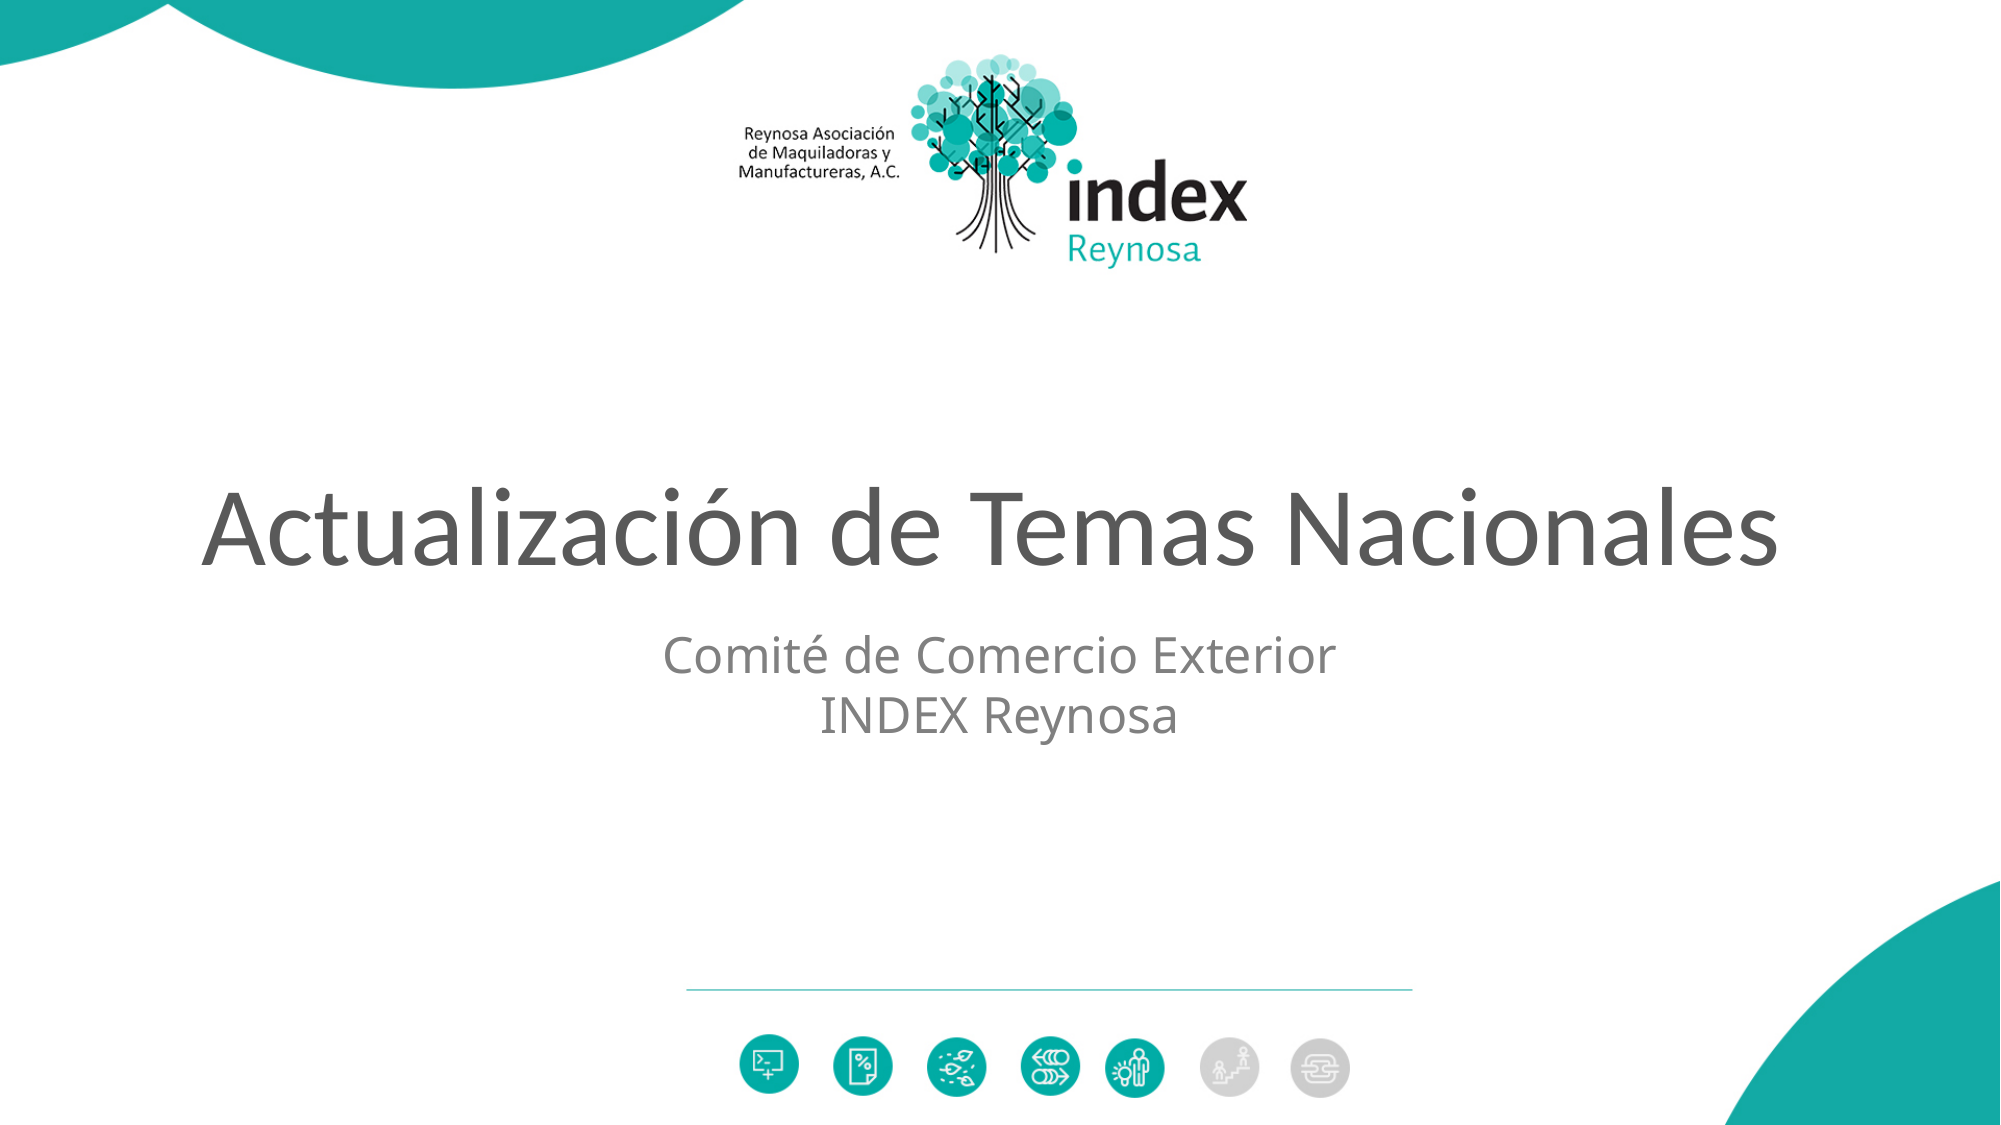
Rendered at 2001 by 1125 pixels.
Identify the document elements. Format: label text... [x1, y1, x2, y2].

title Actualización de Temas Nacionales [72, 205, 1911, 598]
picture [0, 0, 2000, 1125]
subtitle Comité de Comercio Exterior INDEX Reynosa [415, 615, 1585, 902]
